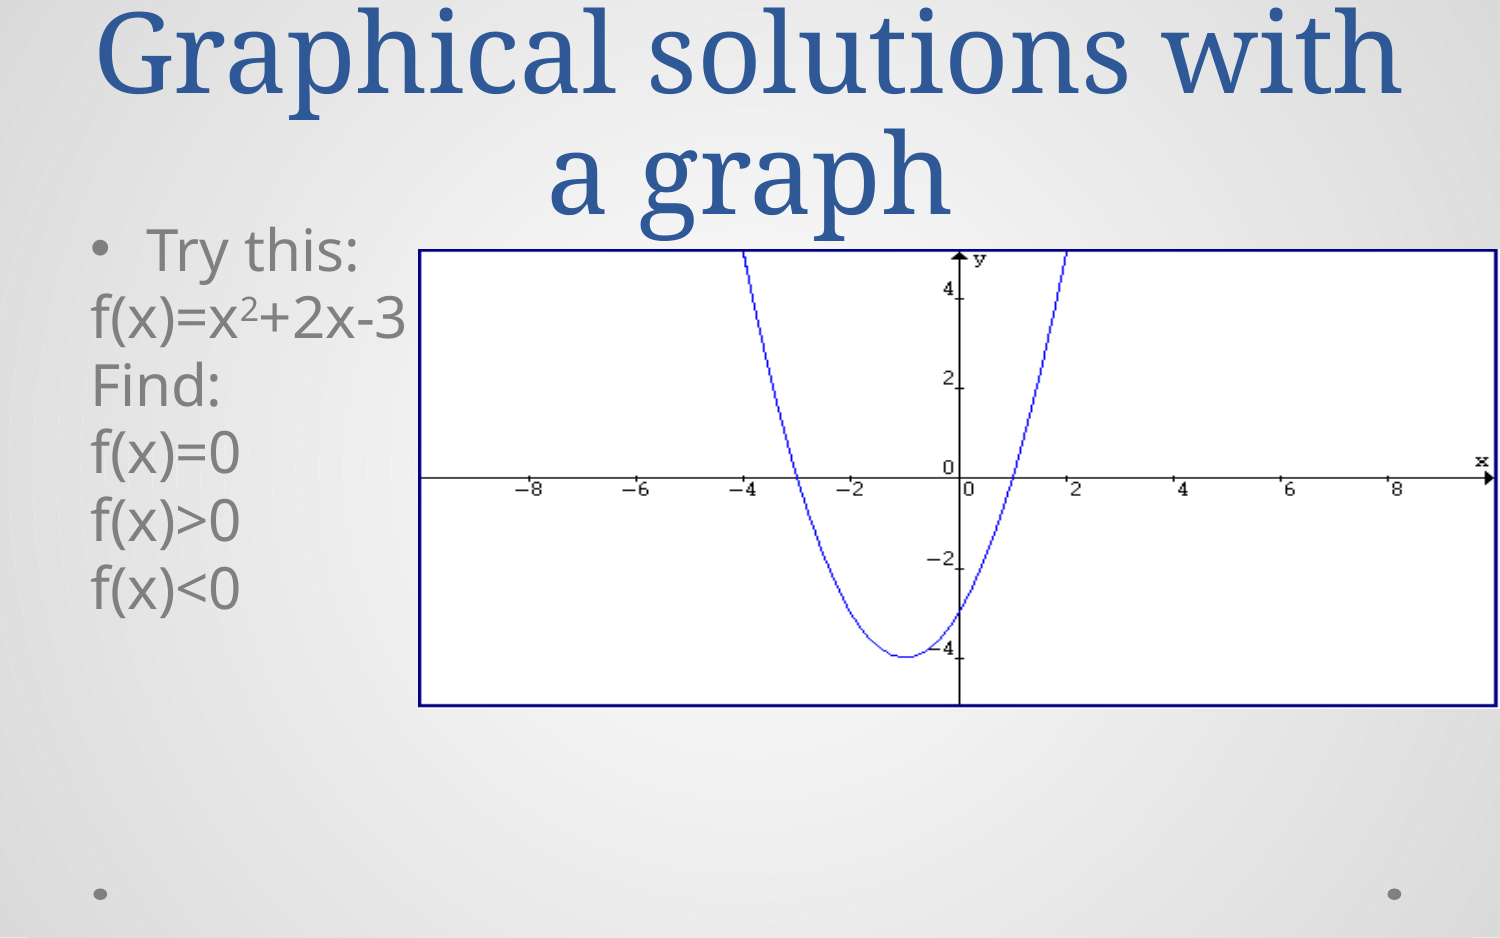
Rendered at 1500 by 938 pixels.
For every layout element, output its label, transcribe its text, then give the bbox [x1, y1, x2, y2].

title Graphical solutions with a graph [75, 87, 1425, 218]
picture [418, 249, 1500, 709]
list Try this: f(x)=x2+2x-3 Find: f(x)=0 f(x)>0 f(x)<0 [75, 218, 1425, 838]
